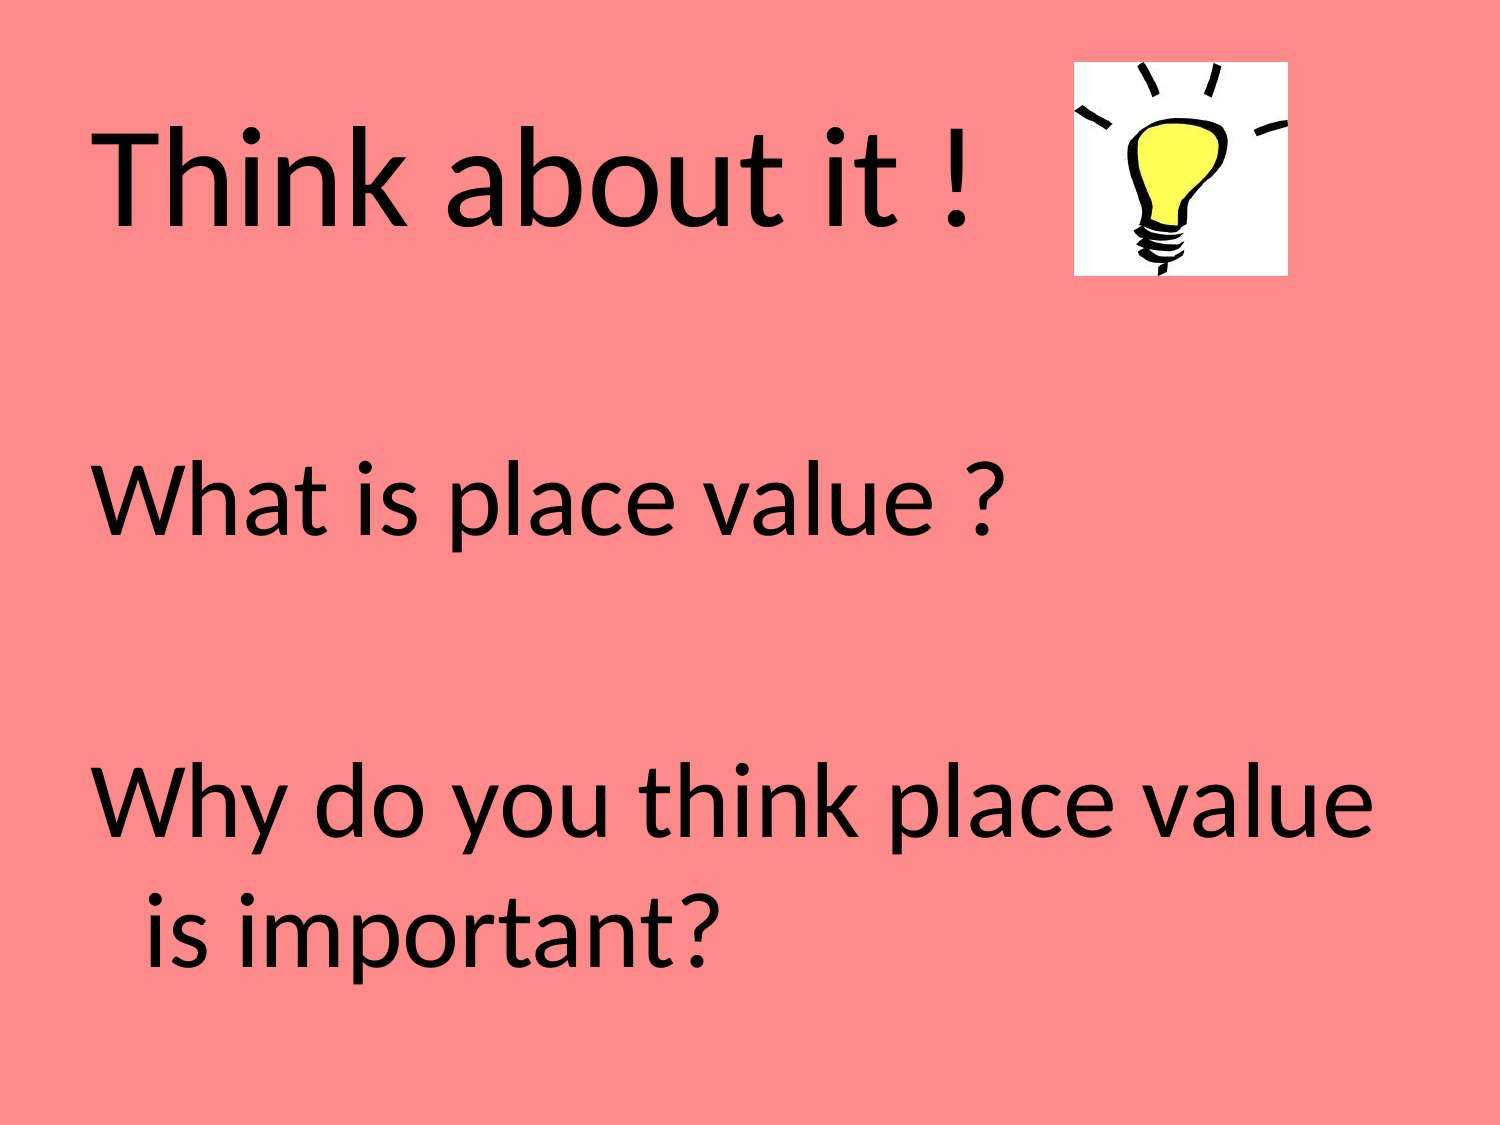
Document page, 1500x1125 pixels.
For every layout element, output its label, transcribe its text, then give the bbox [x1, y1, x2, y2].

list Think about it ! What is place value ? Why do you think place value is important? [75, 75, 1425, 1005]
picture [1074, 62, 1288, 277]
